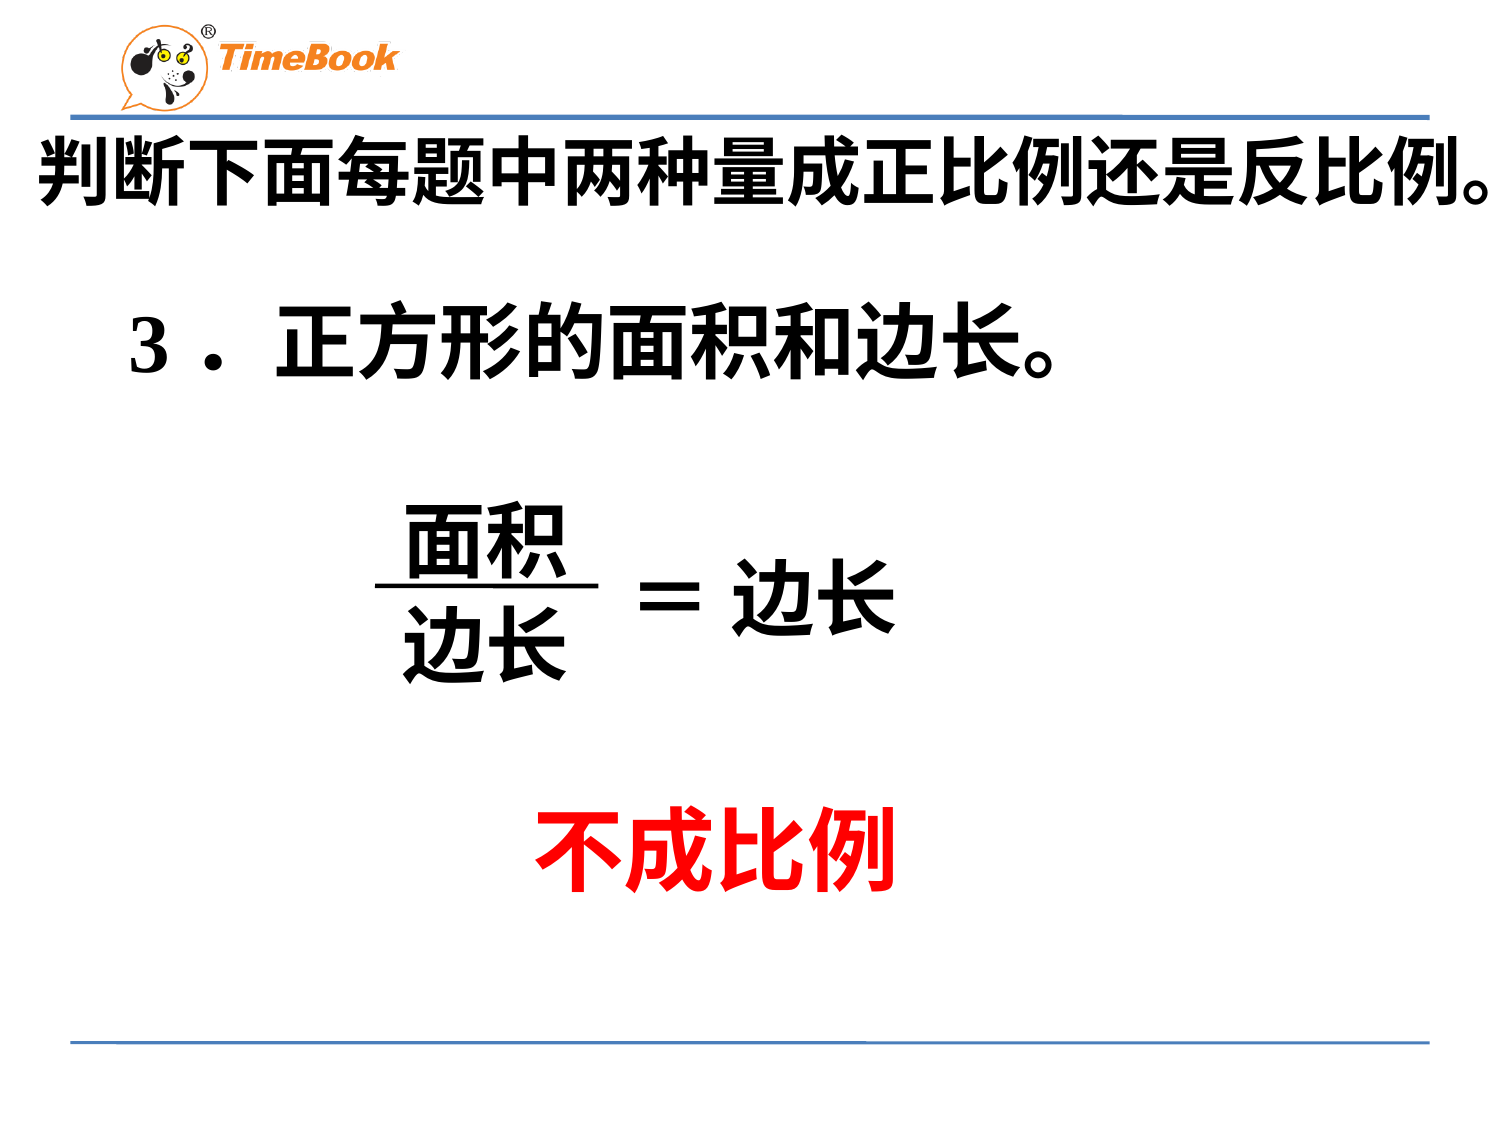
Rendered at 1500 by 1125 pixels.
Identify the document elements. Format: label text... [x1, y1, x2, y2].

text_box 不成比例 [517, 785, 915, 910]
picture [118, 22, 408, 113]
text_box 判断下面每题中两种量成正比例还是反比例。 [21, 117, 1500, 222]
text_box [374, 480, 908, 703]
text_box 3．正方形的面积和边长。 [113, 281, 1140, 396]
